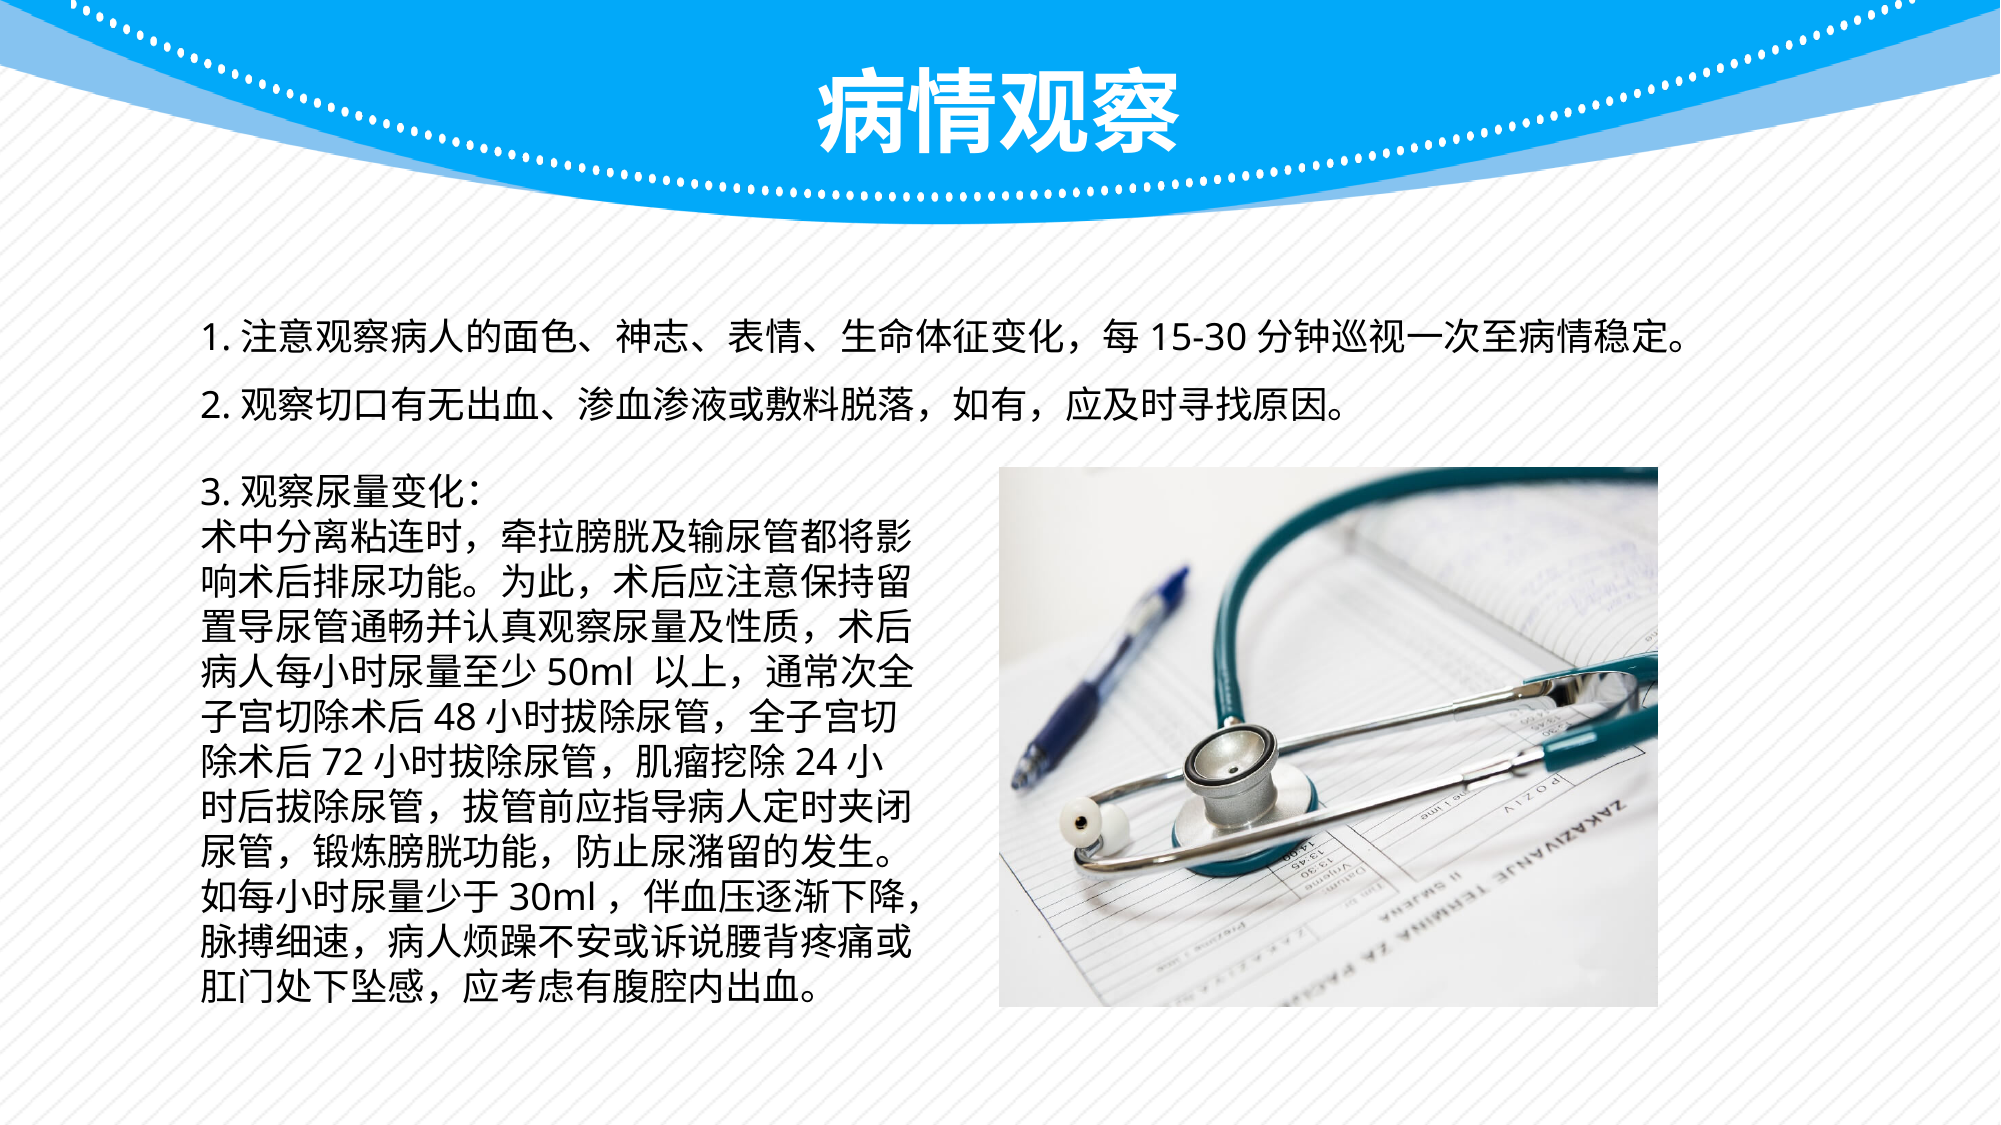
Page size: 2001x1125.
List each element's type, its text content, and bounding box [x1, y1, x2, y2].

picture [847, 191, 853, 199]
picture [1649, 85, 1654, 93]
picture [1551, 112, 1557, 120]
picture [1841, 21, 1847, 30]
picture [232, 70, 238, 78]
picture [315, 99, 320, 107]
picture [301, 94, 306, 103]
picture [1369, 152, 1375, 160]
picture [678, 178, 683, 186]
picture [1201, 177, 1206, 185]
picture [1704, 68, 1710, 77]
picture [1731, 60, 1737, 68]
picture [356, 112, 362, 120]
picture [287, 90, 293, 98]
picture [734, 184, 740, 192]
picture [748, 185, 754, 193]
picture [1411, 144, 1417, 152]
picture [1827, 26, 1833, 34]
picture [1482, 129, 1487, 137]
picture [692, 180, 698, 188]
picture [1468, 132, 1473, 140]
picture [1593, 101, 1599, 109]
picture [1342, 157, 1347, 165]
picture [1621, 93, 1626, 101]
picture [989, 192, 994, 200]
picture [777, 187, 782, 196]
picture [425, 131, 431, 139]
text_box 1.注意观察病人的面色、神志、表情、生命体征变化，每15-30分钟巡视一次至病情稳定。 2.观察切口有无出血、渗血渗液或敷料脱落，如有，应及时寻找原因。 [185, 283, 1919, 439]
picture [328, 103, 334, 111]
picture [763, 186, 768, 195]
picture [565, 161, 571, 169]
picture [1814, 31, 1819, 39]
picture [1102, 186, 1107, 195]
picture [1229, 173, 1235, 182]
picture [805, 190, 811, 197]
picture [1565, 108, 1571, 117]
picture [1454, 135, 1459, 143]
picture [178, 49, 184, 57]
picture [706, 181, 712, 190]
picture [1017, 191, 1023, 199]
picture [890, 193, 895, 201]
picture [1158, 182, 1164, 190]
picture [1144, 183, 1150, 191]
picture [124, 25, 129, 34]
picture [0, 0, 2001, 1125]
picture [1537, 115, 1543, 124]
picture [1635, 89, 1640, 97]
picture [205, 60, 211, 68]
picture [1773, 46, 1778, 54]
picture [1299, 164, 1305, 171]
picture [975, 192, 980, 201]
picture [1607, 97, 1613, 105]
picture [1745, 55, 1751, 63]
picture [791, 188, 796, 197]
text_box 3.观察尿量变化： 术中分离粘连时，牵拉膀胱及输尿管都将影响术后排尿功能。为此，术后应注意保持留置导尿管通畅并认真观察尿量及性质，术后病人每小时尿量至少50ml 以上，通常次全子宫切除术后48小时拔除尿管，全子宫切除术后72小时拔除尿管，肌瘤挖除24小时后拔除尿管，拔管前应指导病人定时夹闭尿管，锻炼膀胱功能，防止尿潴留的发生。如每小时尿量少于30ml，伴血压逐渐下降，脉搏细速，病人烦躁不安或诉说腰背疼痛或肛门处下坠感，应考虑有腹腔内出血。 [185, 460, 937, 1016]
picture [384, 120, 389, 128]
picture [481, 145, 487, 152]
picture [649, 174, 655, 183]
picture [904, 193, 909, 201]
picture [1882, 6, 1888, 14]
picture [1045, 190, 1051, 198]
picture [1003, 192, 1008, 200]
picture [1215, 175, 1220, 184]
picture [467, 141, 473, 149]
picture [593, 166, 599, 174]
picture [833, 191, 839, 199]
picture [219, 65, 225, 73]
picture [1186, 179, 1192, 187]
picture [151, 37, 156, 45]
picture [1031, 191, 1037, 199]
picture [1088, 187, 1093, 196]
picture [635, 172, 641, 181]
text_box 病情观察 [800, 46, 1198, 172]
picture [1116, 185, 1121, 193]
picture [1579, 105, 1585, 113]
picture [1896, 0, 1901, 8]
picture [876, 192, 881, 200]
picture [932, 193, 937, 201]
picture [370, 116, 376, 124]
picture [509, 151, 515, 159]
picture [960, 193, 966, 201]
picture [1130, 184, 1136, 192]
picture [260, 80, 265, 88]
picture [1855, 16, 1860, 24]
picture [137, 31, 143, 39]
picture [1073, 188, 1079, 197]
picture [918, 193, 924, 201]
picture [97, 13, 103, 21]
picture [1356, 154, 1361, 163]
picture [1495, 125, 1501, 134]
picture [1173, 180, 1178, 188]
picture [412, 127, 417, 135]
picture [551, 159, 557, 167]
picture [537, 156, 543, 164]
picture [579, 164, 585, 172]
picture [191, 54, 197, 62]
picture [440, 134, 445, 143]
picture [1869, 11, 1874, 19]
picture [1059, 189, 1065, 197]
picture [1383, 149, 1389, 157]
picture [1439, 138, 1445, 146]
picture [1397, 147, 1403, 155]
picture [342, 108, 348, 116]
picture [1759, 50, 1764, 59]
picture [861, 192, 867, 200]
picture [1257, 170, 1263, 178]
picture [1786, 41, 1792, 49]
picture [664, 176, 669, 184]
picture [495, 147, 501, 156]
picture [1523, 119, 1529, 127]
picture [164, 43, 170, 51]
picture [84, 7, 89, 15]
picture [1662, 81, 1668, 89]
picture [1271, 168, 1277, 176]
picture [622, 170, 627, 179]
picture [110, 19, 116, 27]
picture [720, 183, 726, 191]
picture [819, 190, 825, 198]
picture [947, 193, 952, 201]
picture [1690, 73, 1695, 81]
picture [1313, 162, 1319, 170]
picture [453, 138, 459, 146]
picture [246, 75, 252, 83]
picture [523, 153, 529, 161]
picture [1676, 77, 1682, 85]
picture [1285, 166, 1291, 174]
picture [607, 168, 613, 177]
picture [1717, 64, 1723, 73]
picture [1243, 172, 1249, 180]
picture [1510, 122, 1515, 131]
picture [1800, 36, 1806, 44]
picture [1426, 141, 1431, 149]
picture [273, 85, 279, 93]
picture [398, 123, 403, 132]
